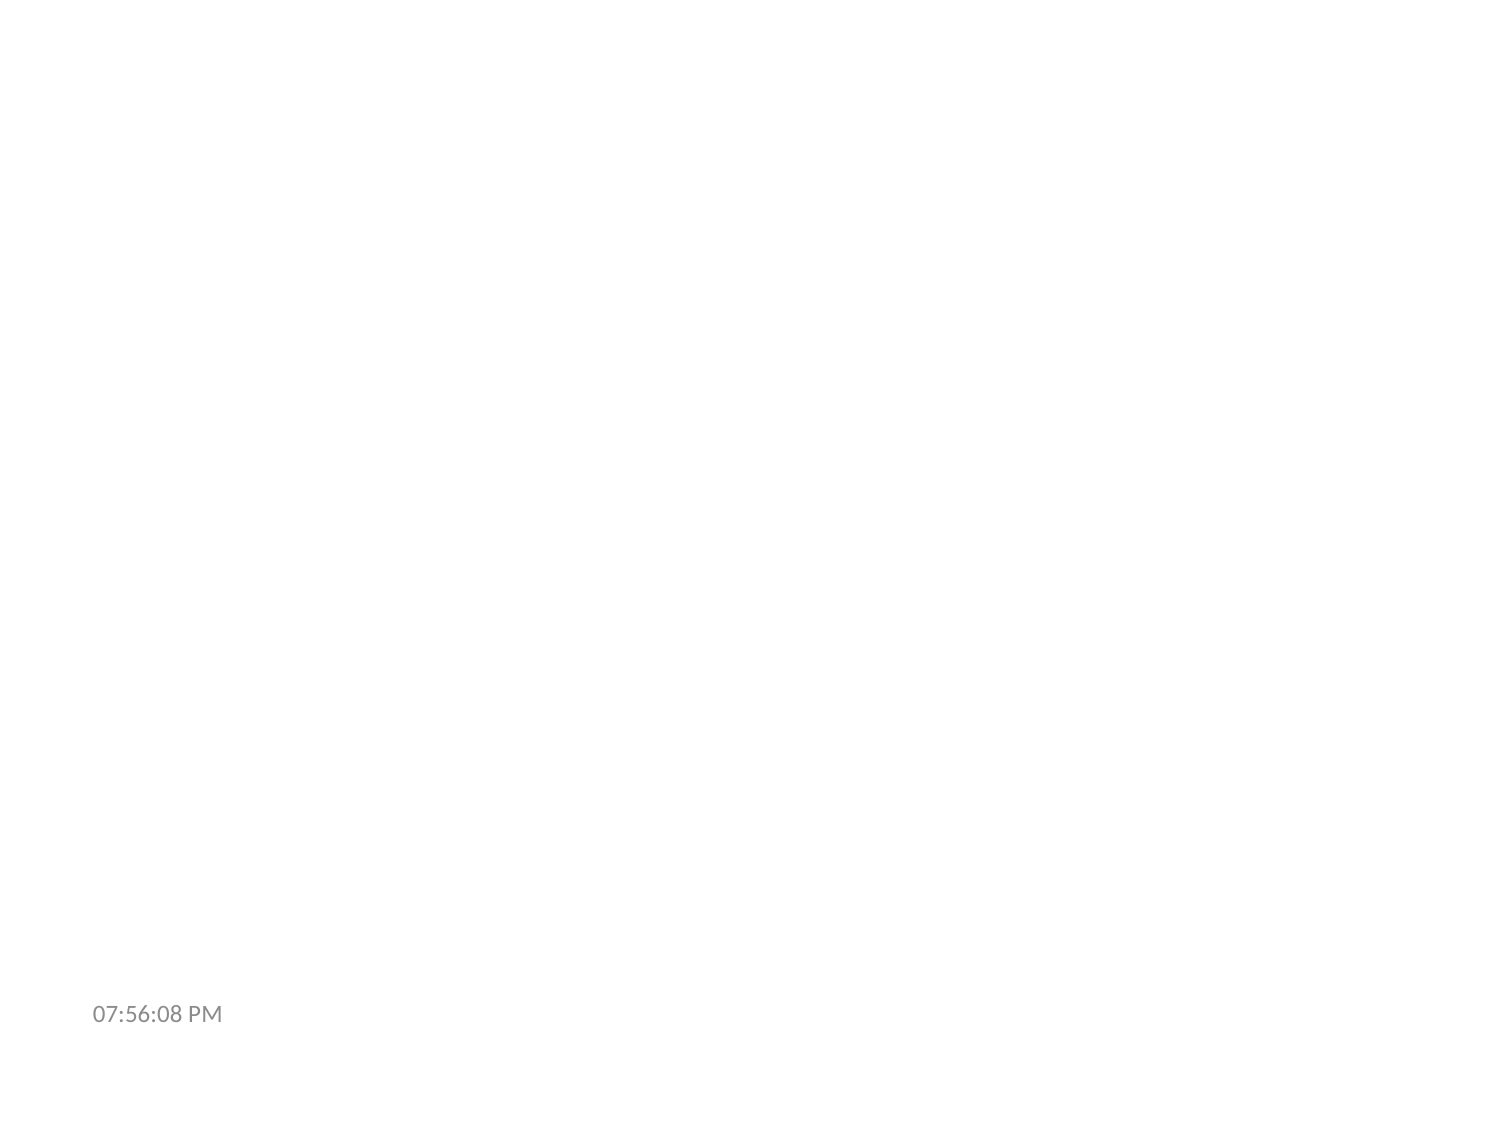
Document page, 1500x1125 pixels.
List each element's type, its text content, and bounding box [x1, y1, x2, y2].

text_box 3:35:09 PM [77, 982, 428, 1043]
